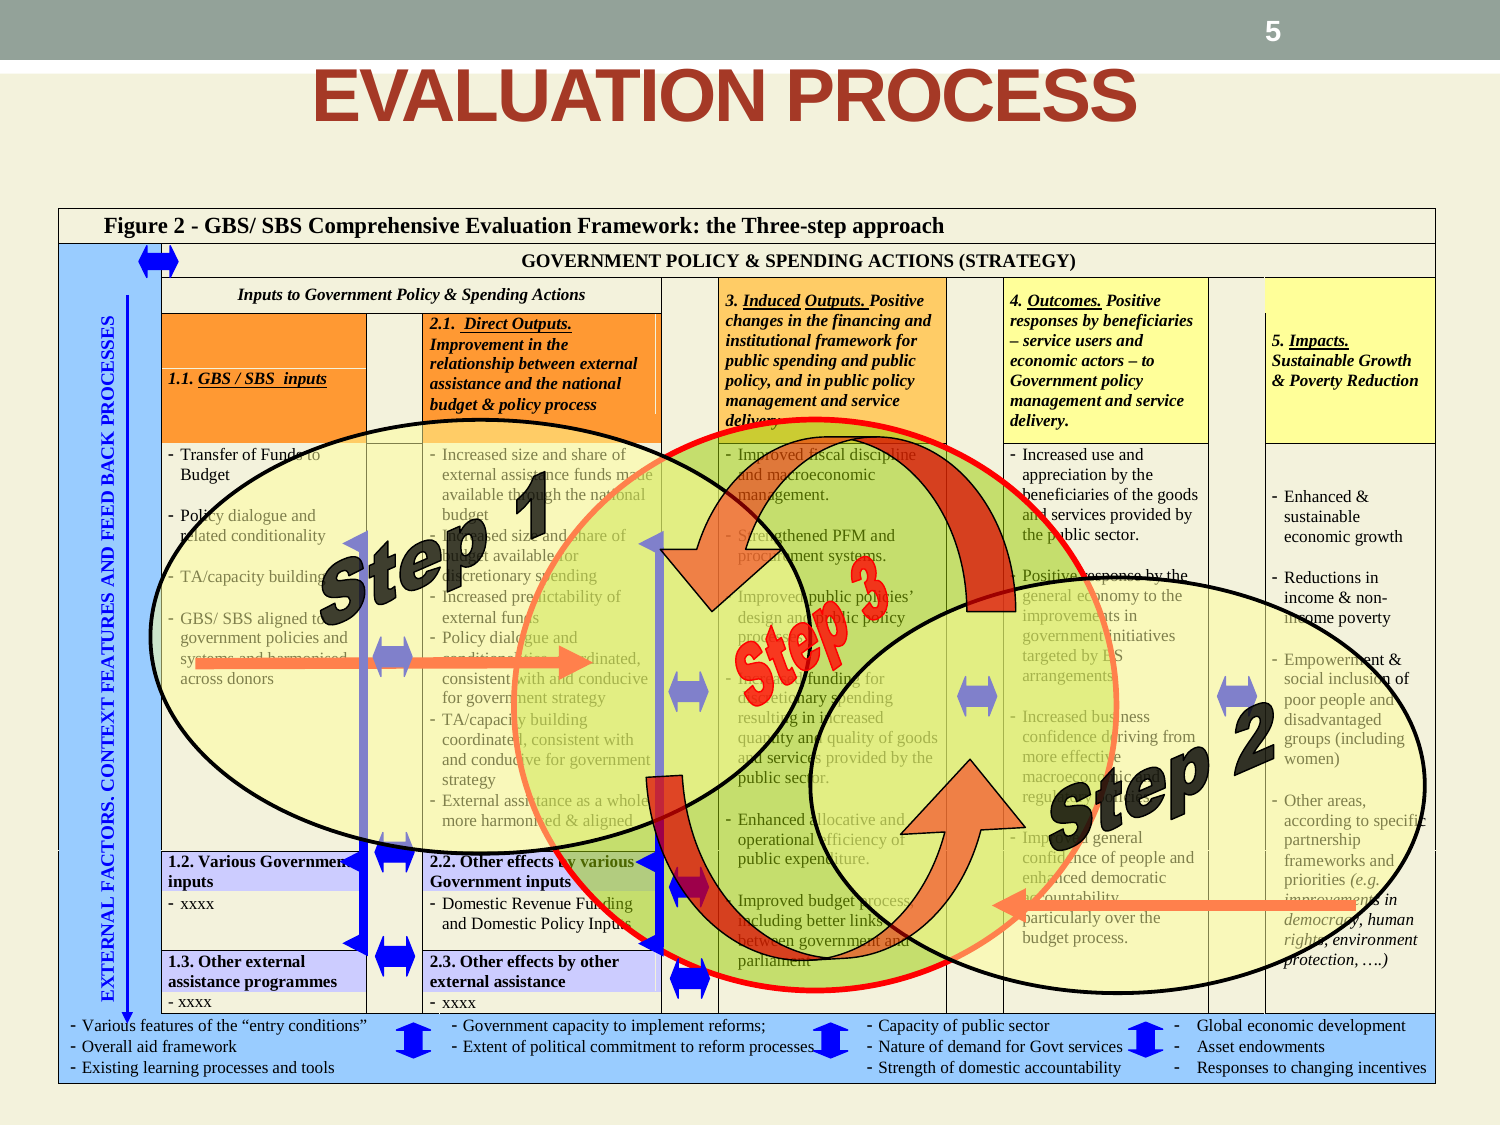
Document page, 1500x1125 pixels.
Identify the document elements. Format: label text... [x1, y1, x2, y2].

picture [17, 207, 1475, 1107]
title EVALUATION PROCESS [75, 45, 1376, 138]
slide_number 5 [1250, 3, 1425, 57]
